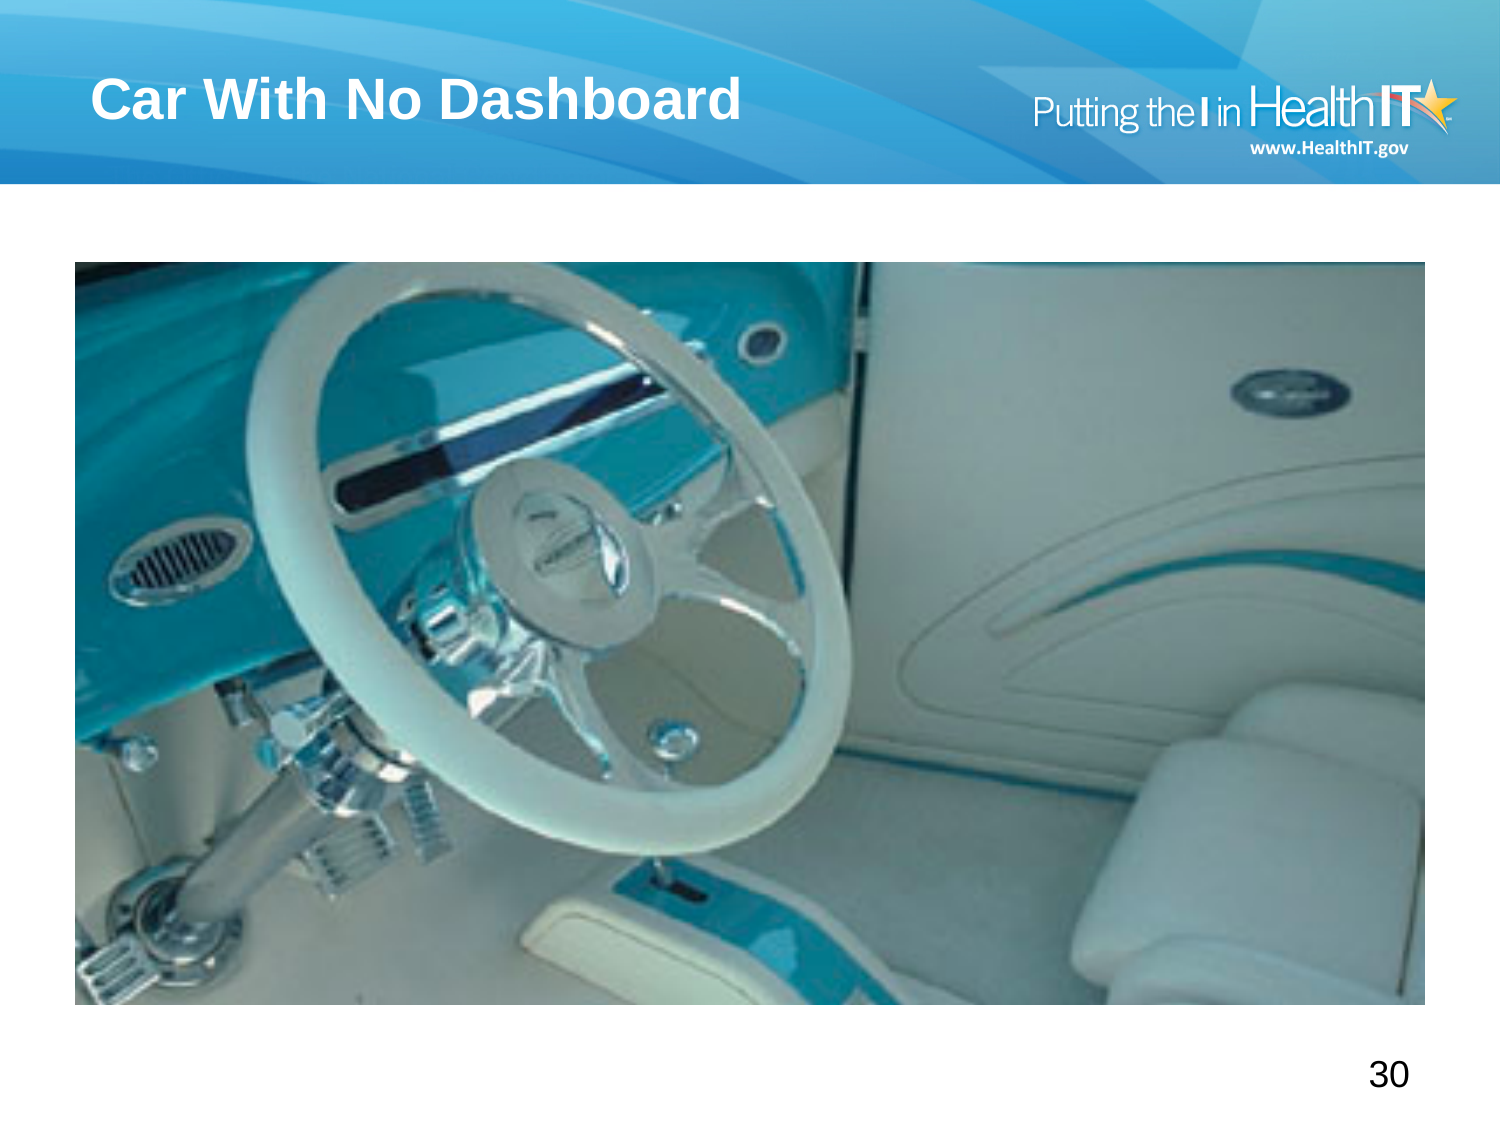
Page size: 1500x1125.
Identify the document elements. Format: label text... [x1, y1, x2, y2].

slide_number 30 [1074, 1042, 1425, 1103]
picture [0, 0, 1500, 1125]
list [74, 262, 1426, 1006]
title Car With No Dashboard [75, 12, 1425, 180]
